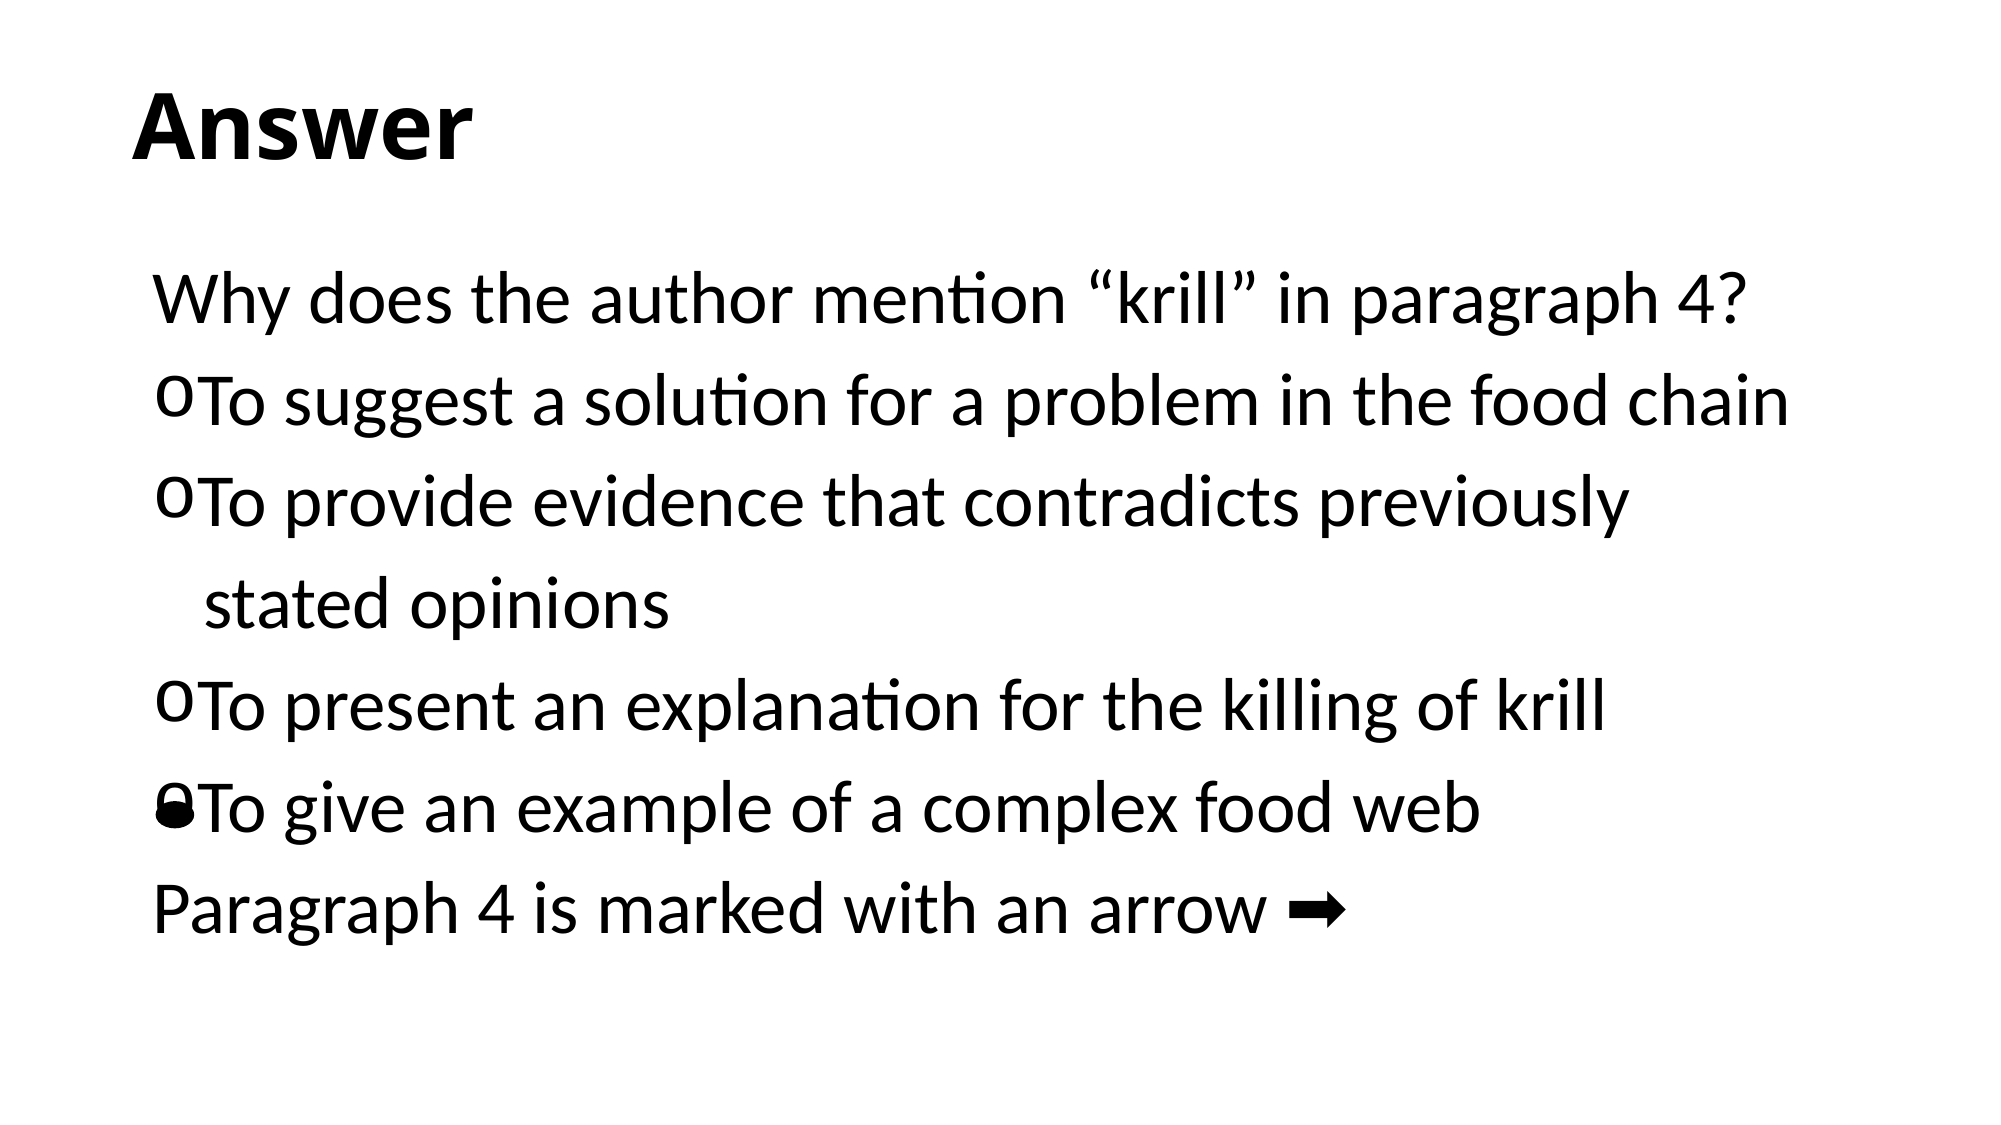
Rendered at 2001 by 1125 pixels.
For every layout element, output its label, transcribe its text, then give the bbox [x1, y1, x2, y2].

text_box [154, 800, 196, 830]
title Answer [117, 47, 1830, 213]
list Why does the author mention “krill” in paragraph 4? To suggest a solution for a problem in the food chain To provide evidence that contradicts previously stated opinions To present an explanation for the killing of krill To give an example of a complex food web Paragraph 4 is marked with an arrow ➡ [137, 250, 1863, 1014]
